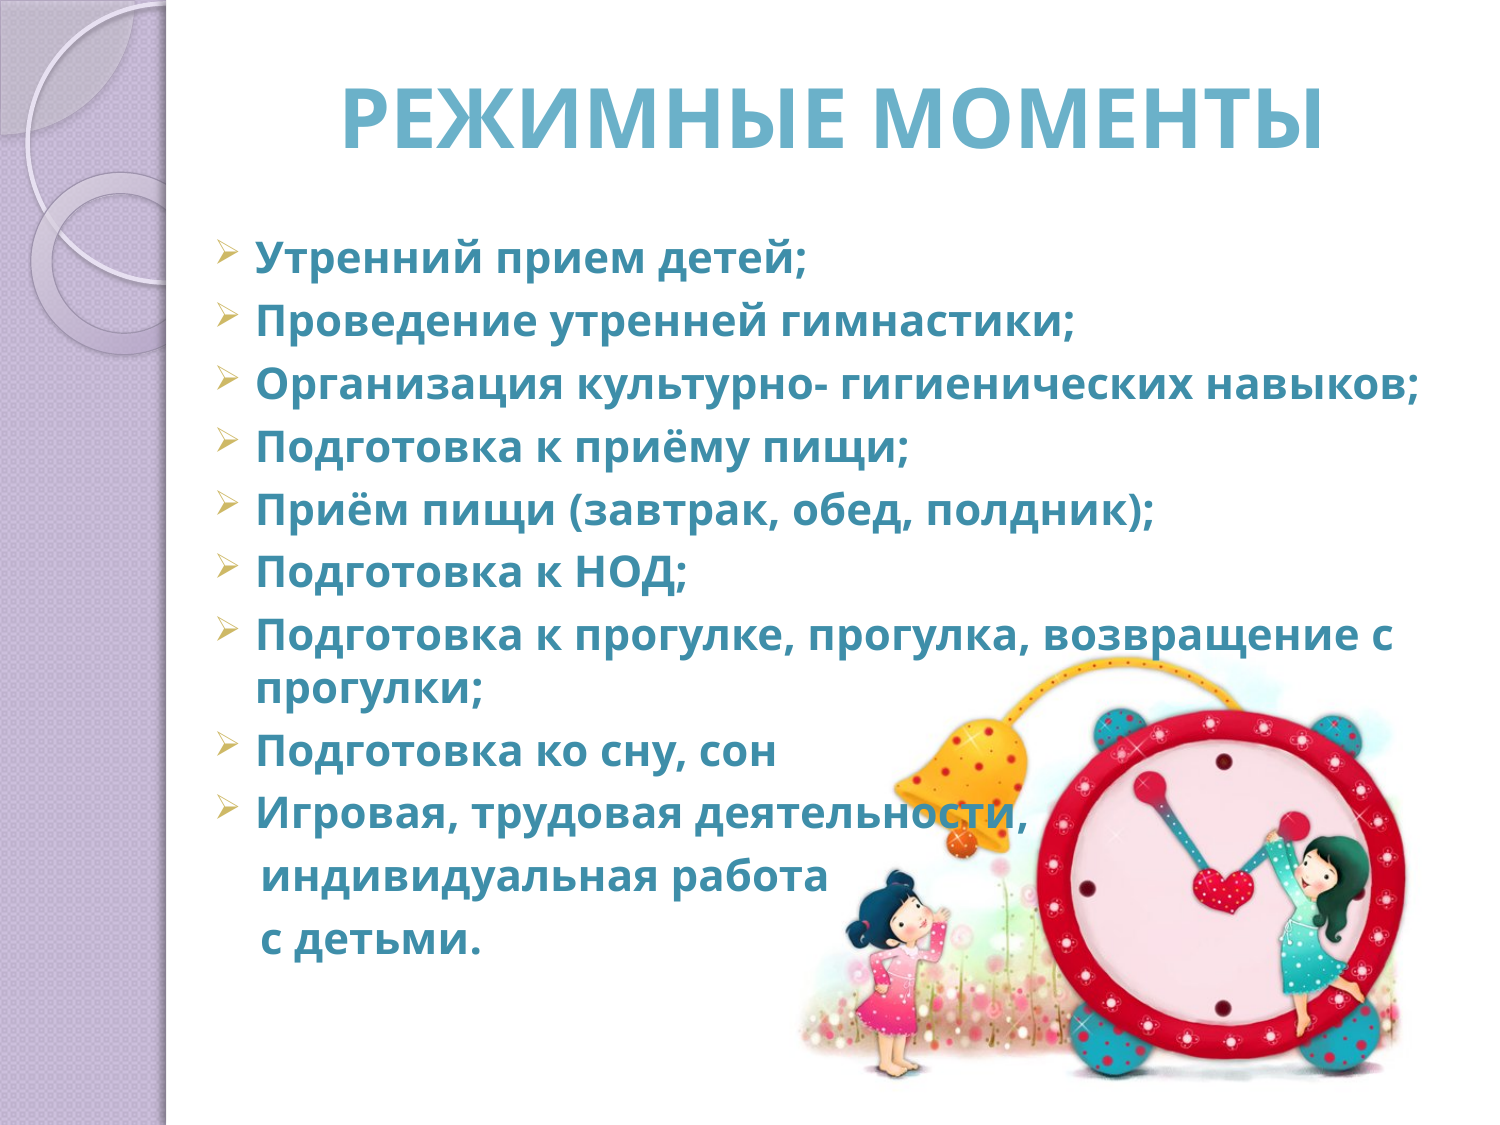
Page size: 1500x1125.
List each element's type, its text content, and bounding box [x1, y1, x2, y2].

title РЕЖИМНЫЕ МОМЕНТЫ [165, 46, 1500, 185]
picture [773, 614, 1454, 1125]
list Утренний прием детей; Проведение утренней гимнастики; Организация культурно- гигиенических навыков; Подготовка к приёму пищи; Приём пищи (завтрак, обед, полдник); Подготовка к НОД; Подготовка к прогулке, прогулка, возвращение с прогулки; Подготовка ко сну, сон Игровая, трудовая деятельности, индивидуальная работа с детьми. [187, 222, 1447, 1026]
